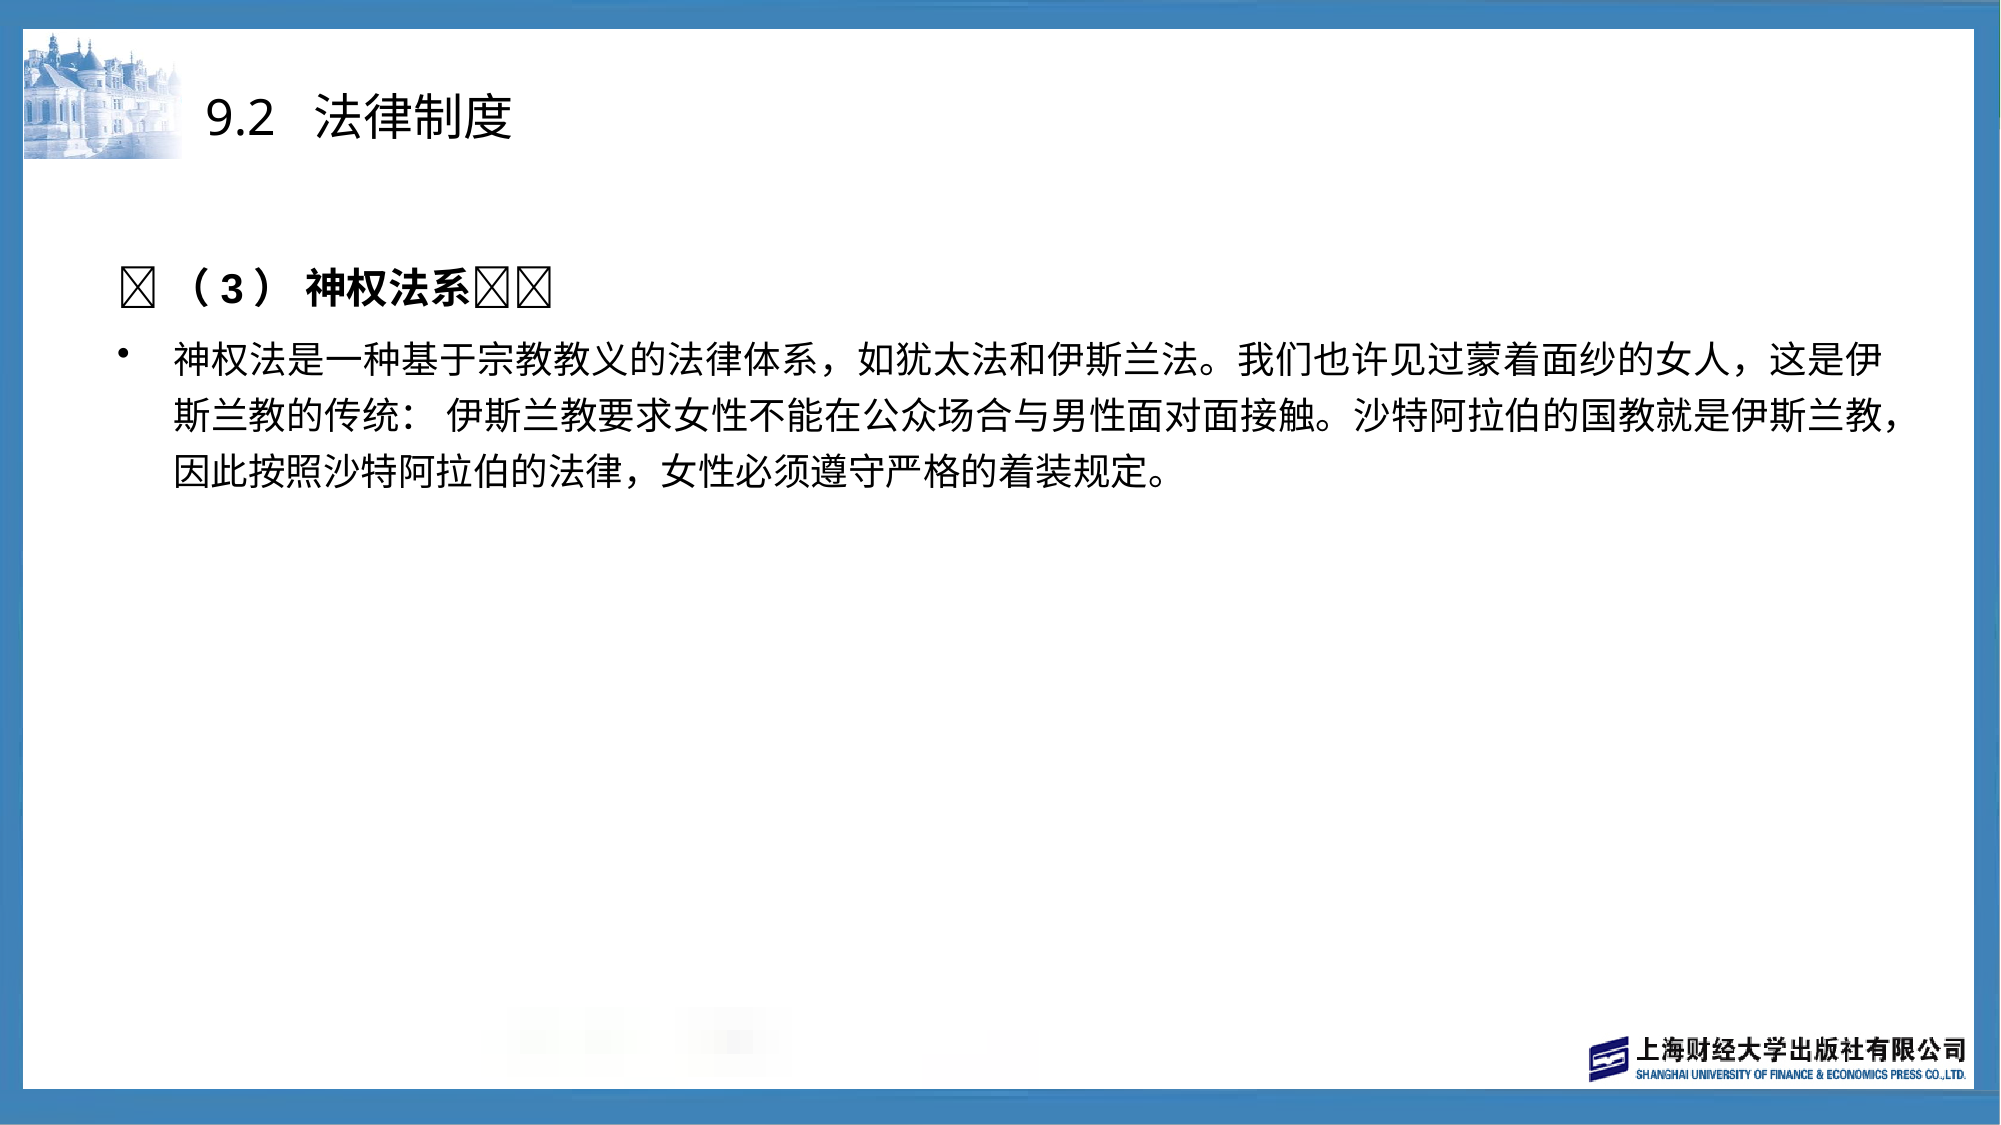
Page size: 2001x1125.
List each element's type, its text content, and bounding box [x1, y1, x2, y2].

title 9.2 法律制度 [190, 64, 1547, 168]
picture [0, 0, 2001, 1125]
list （3） 神权法系 神权法是一种基于宗教教义的法律体系，如犹太法和伊斯兰法。我们也许见过蒙着面纱的女人，这是伊斯兰教的传统： 伊斯兰教要求女性不能在公众场合与男性面对面接触。沙特阿拉伯的国教就是伊斯兰教，因此按照沙特阿拉伯的法律，女性必须遵守严格的着装规定。 [102, 241, 1898, 1065]
